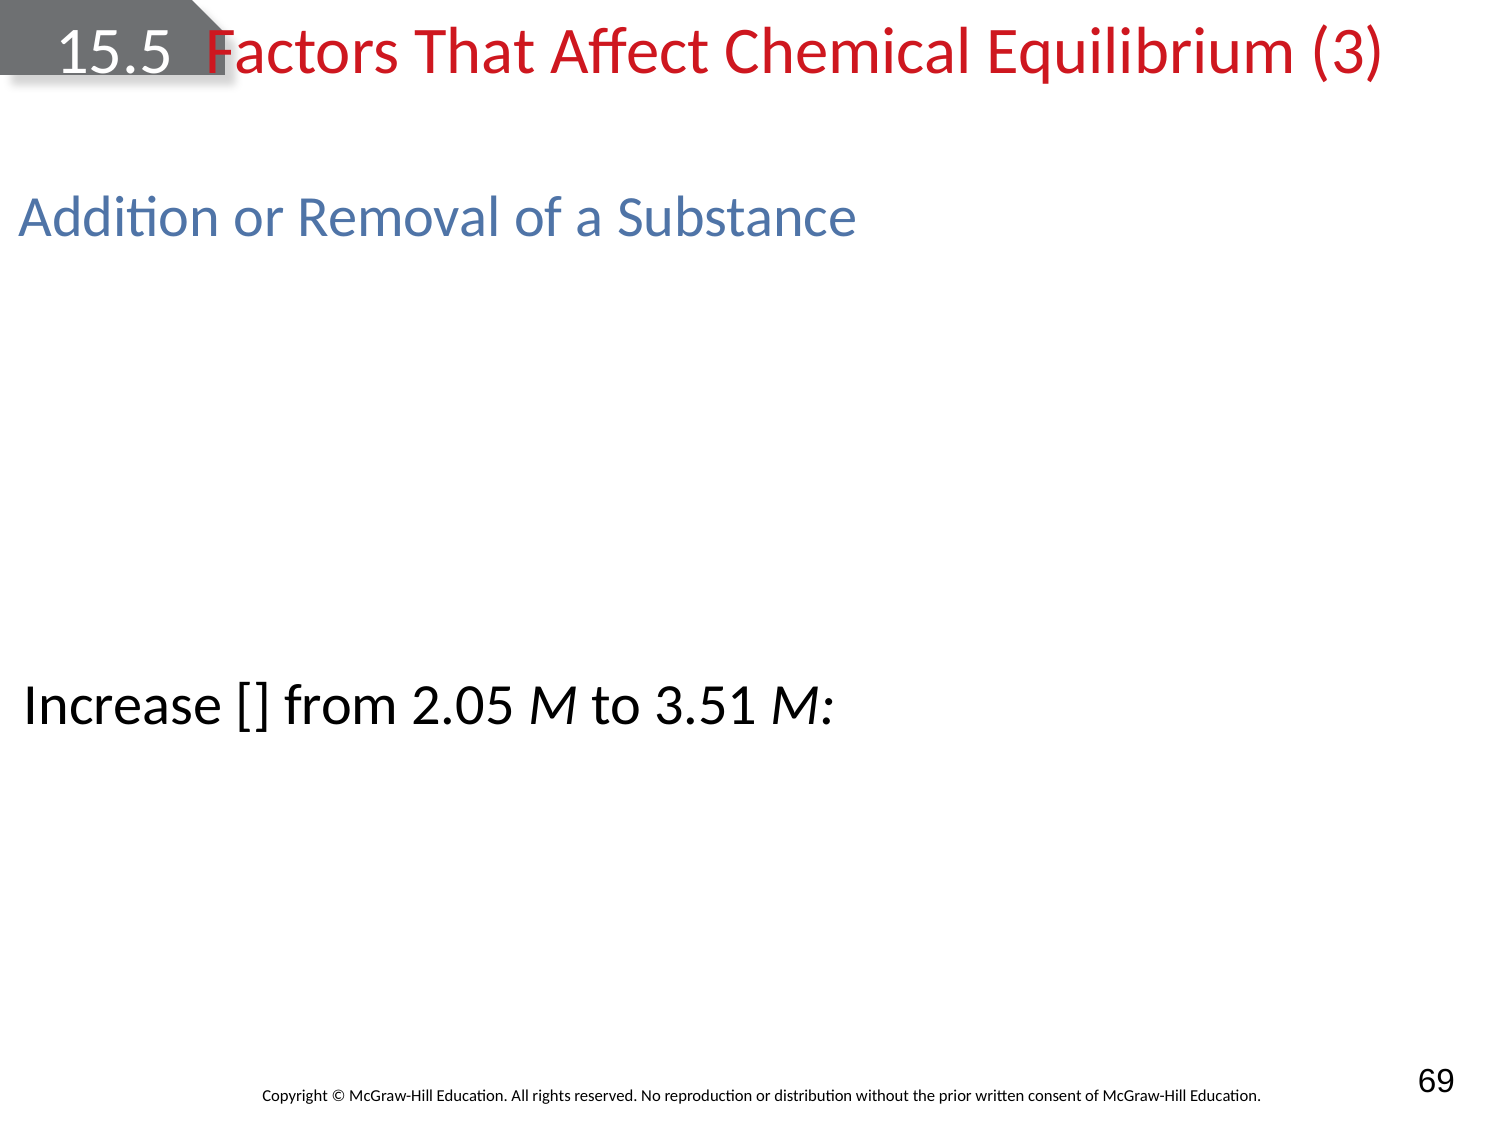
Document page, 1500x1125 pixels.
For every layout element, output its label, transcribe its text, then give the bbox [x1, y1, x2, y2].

title 15.5 Factors That Affect Chemical Equilibrium (3) [3, 0, 1488, 98]
list Addition or Removal of a Substance [3, 171, 1500, 272]
